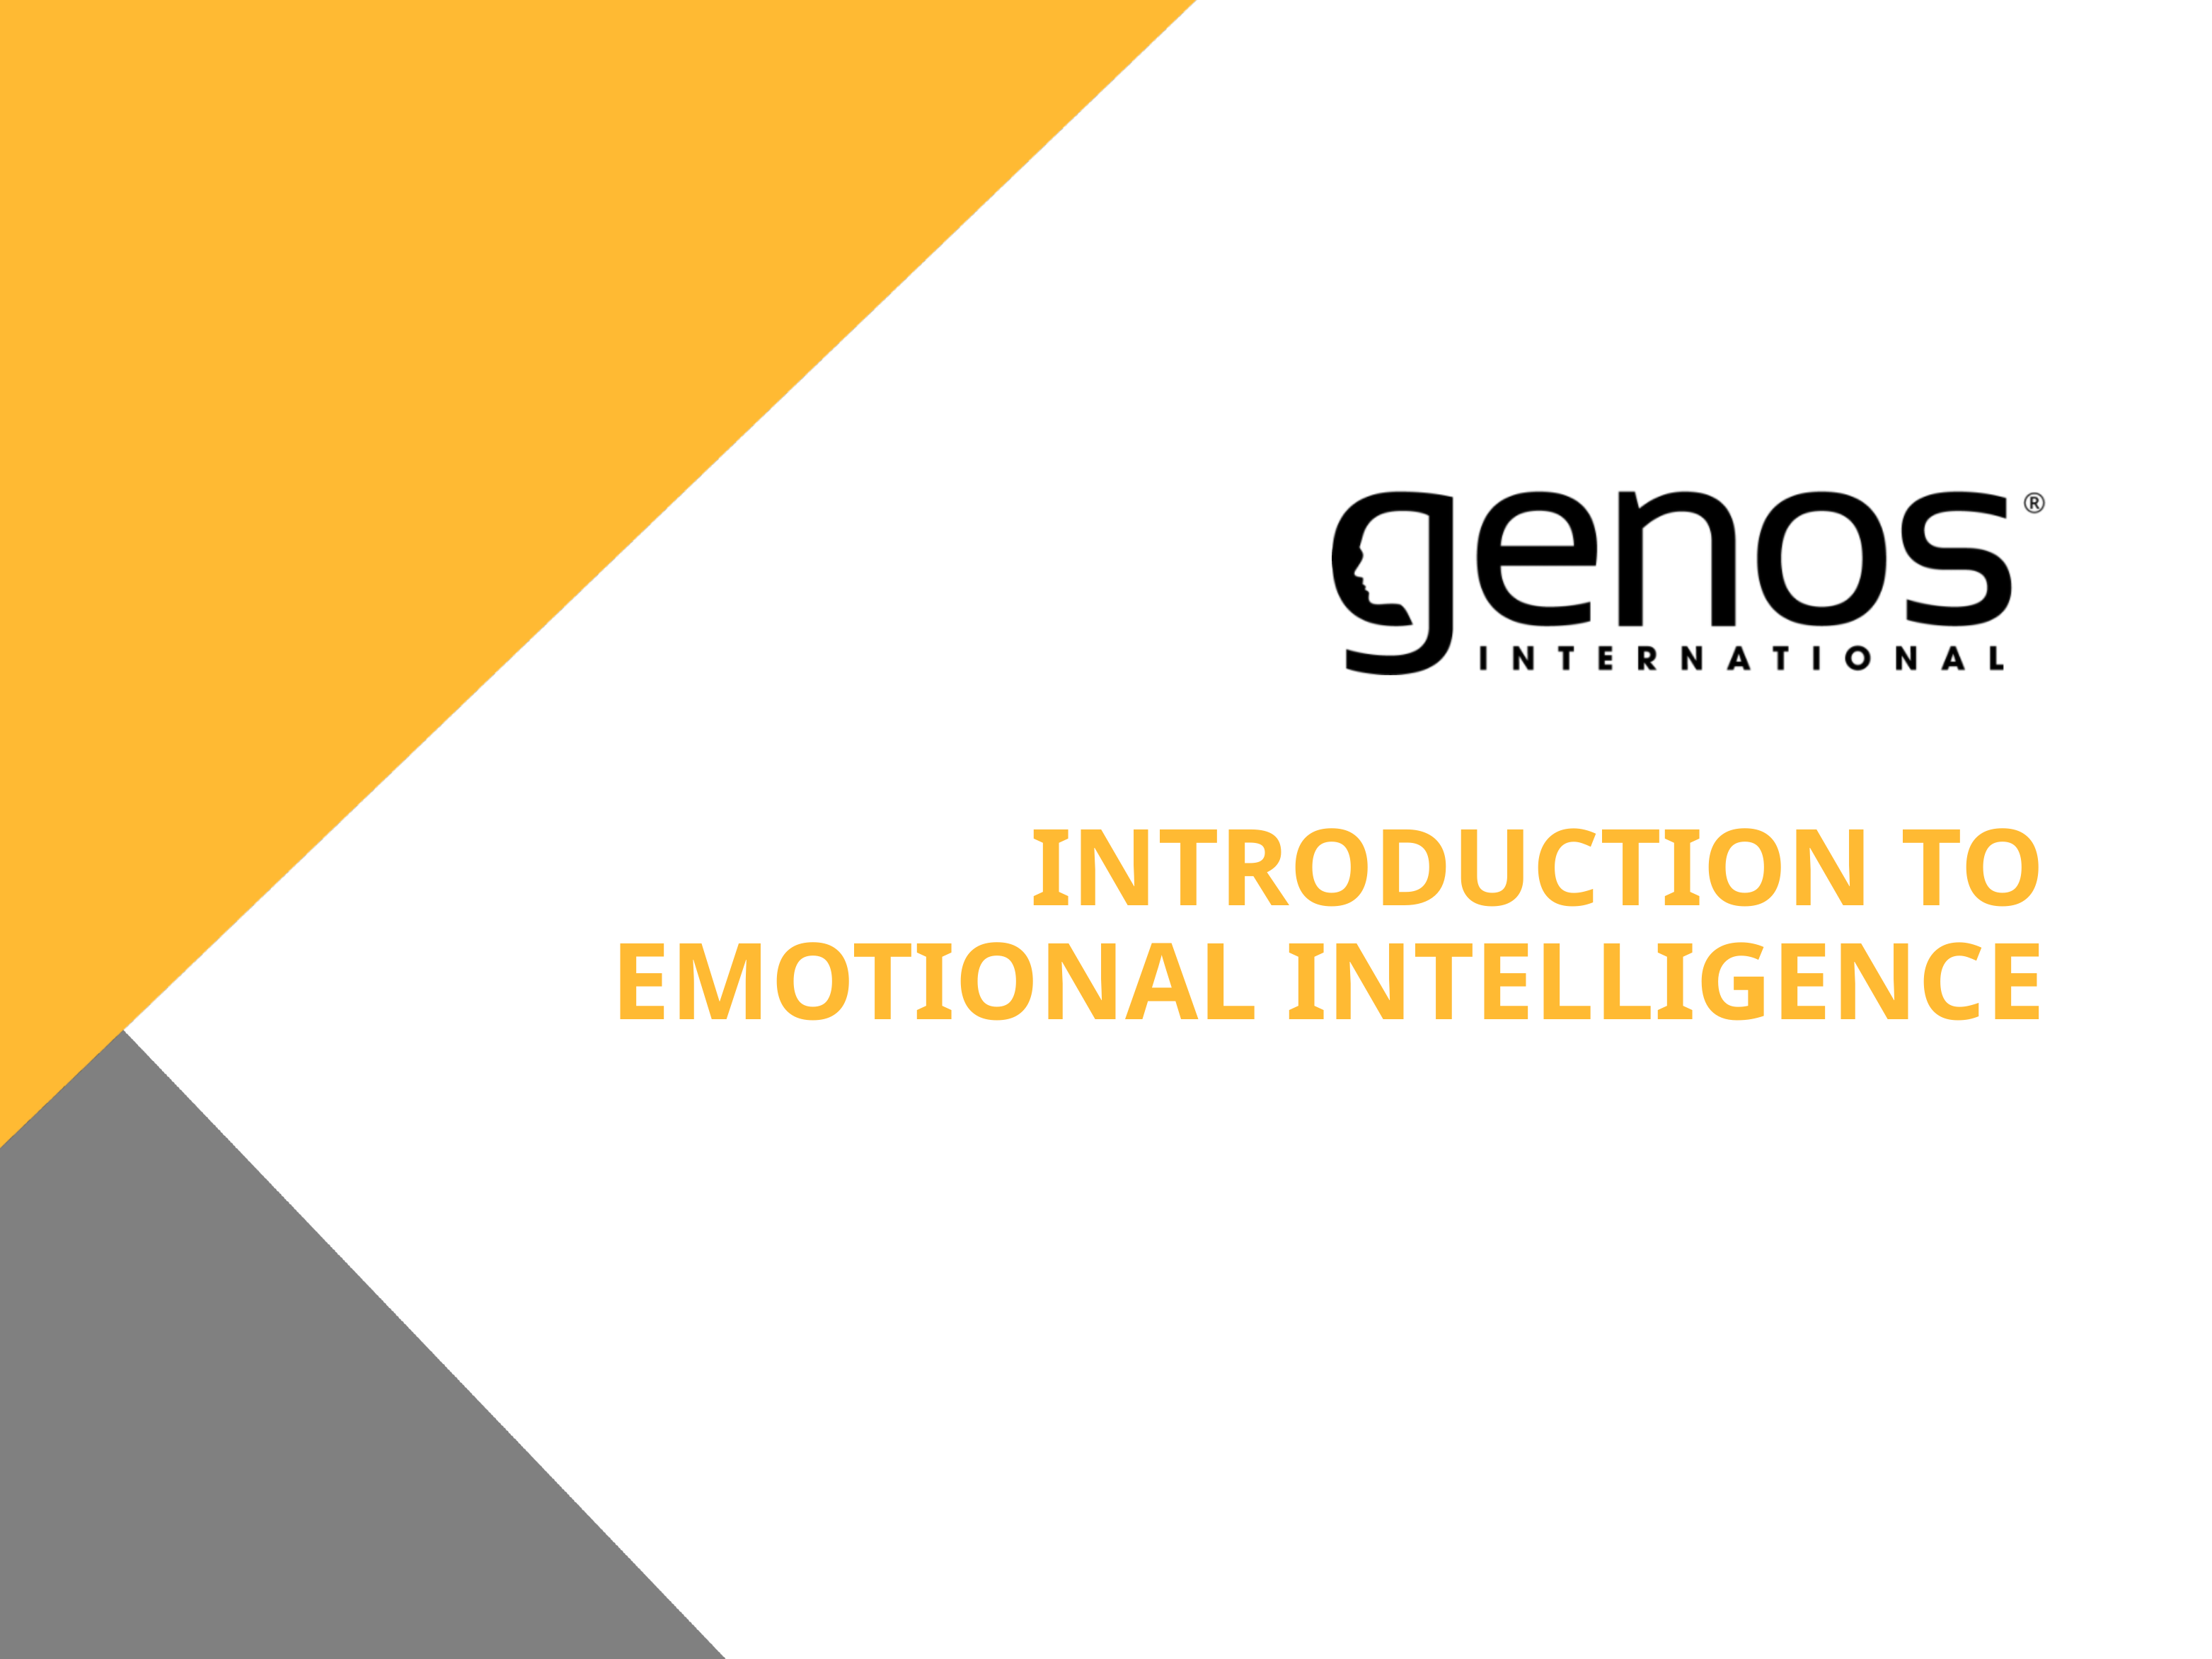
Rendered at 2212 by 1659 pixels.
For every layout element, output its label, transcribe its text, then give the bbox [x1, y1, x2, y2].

picture [1331, 489, 2046, 676]
picture [0, 0, 1221, 1659]
text_box INTRODUCTION TO EMOTIONAL INTELLIGENCE [1223, 813, 2046, 1041]
